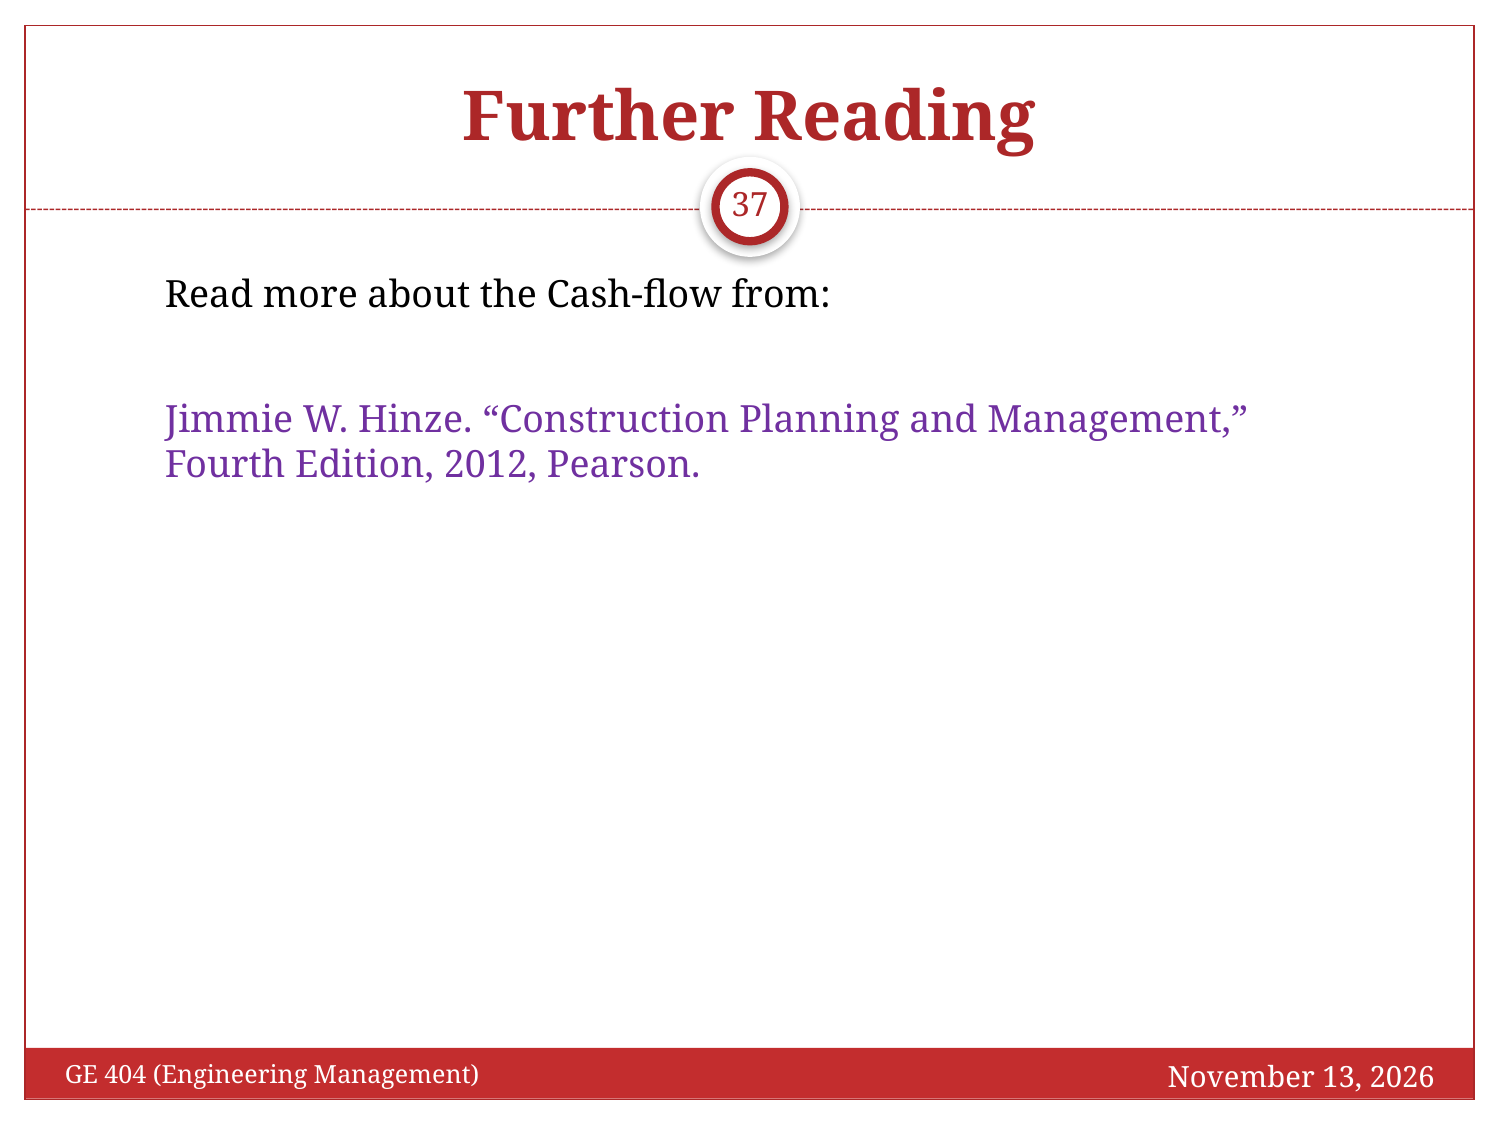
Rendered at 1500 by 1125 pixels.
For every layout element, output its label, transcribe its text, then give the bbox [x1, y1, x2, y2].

text_box Jimmie W. Hinze. “Construction Planning and Management,” Fourth Edition, 2012, Pearson. [150, 387, 1388, 538]
text_box Read more about the Cash-flow from: [150, 262, 1250, 323]
footer GE 404 (Engineering Management) [50, 1051, 850, 1112]
slide_number 37 [712, 169, 788, 243]
title Further Reading [49, 37, 1450, 162]
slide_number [950, 1050, 1450, 1111]
